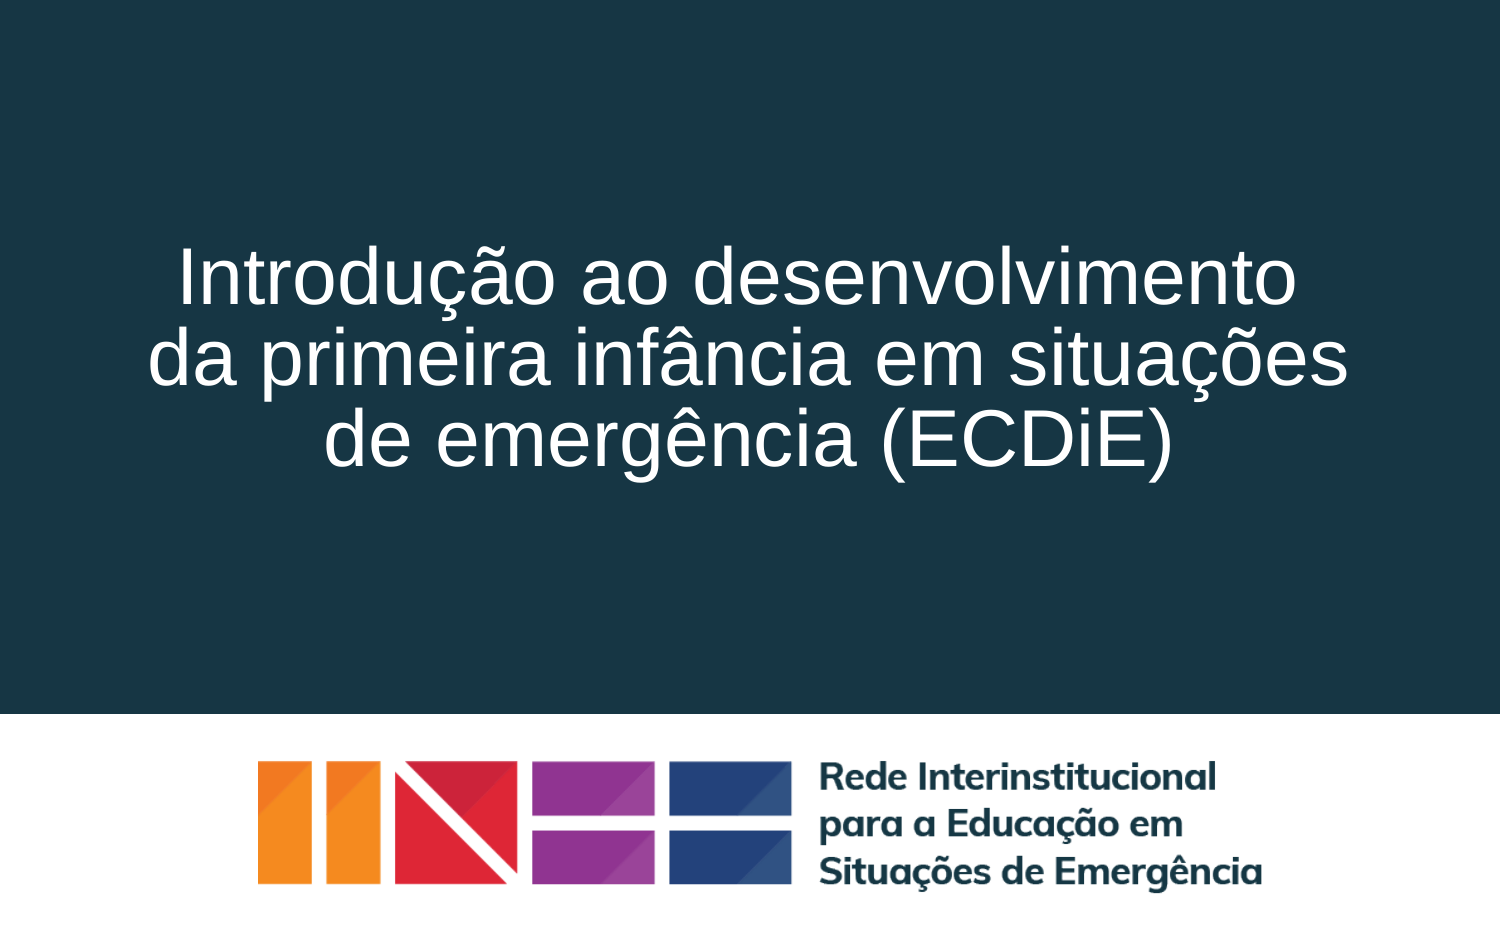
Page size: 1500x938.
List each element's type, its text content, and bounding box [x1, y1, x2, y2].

picture [258, 756, 1263, 896]
title Introdução ao desenvolvimento da primeira infância em situações de emergência (ECDiE) [75, 225, 1425, 504]
